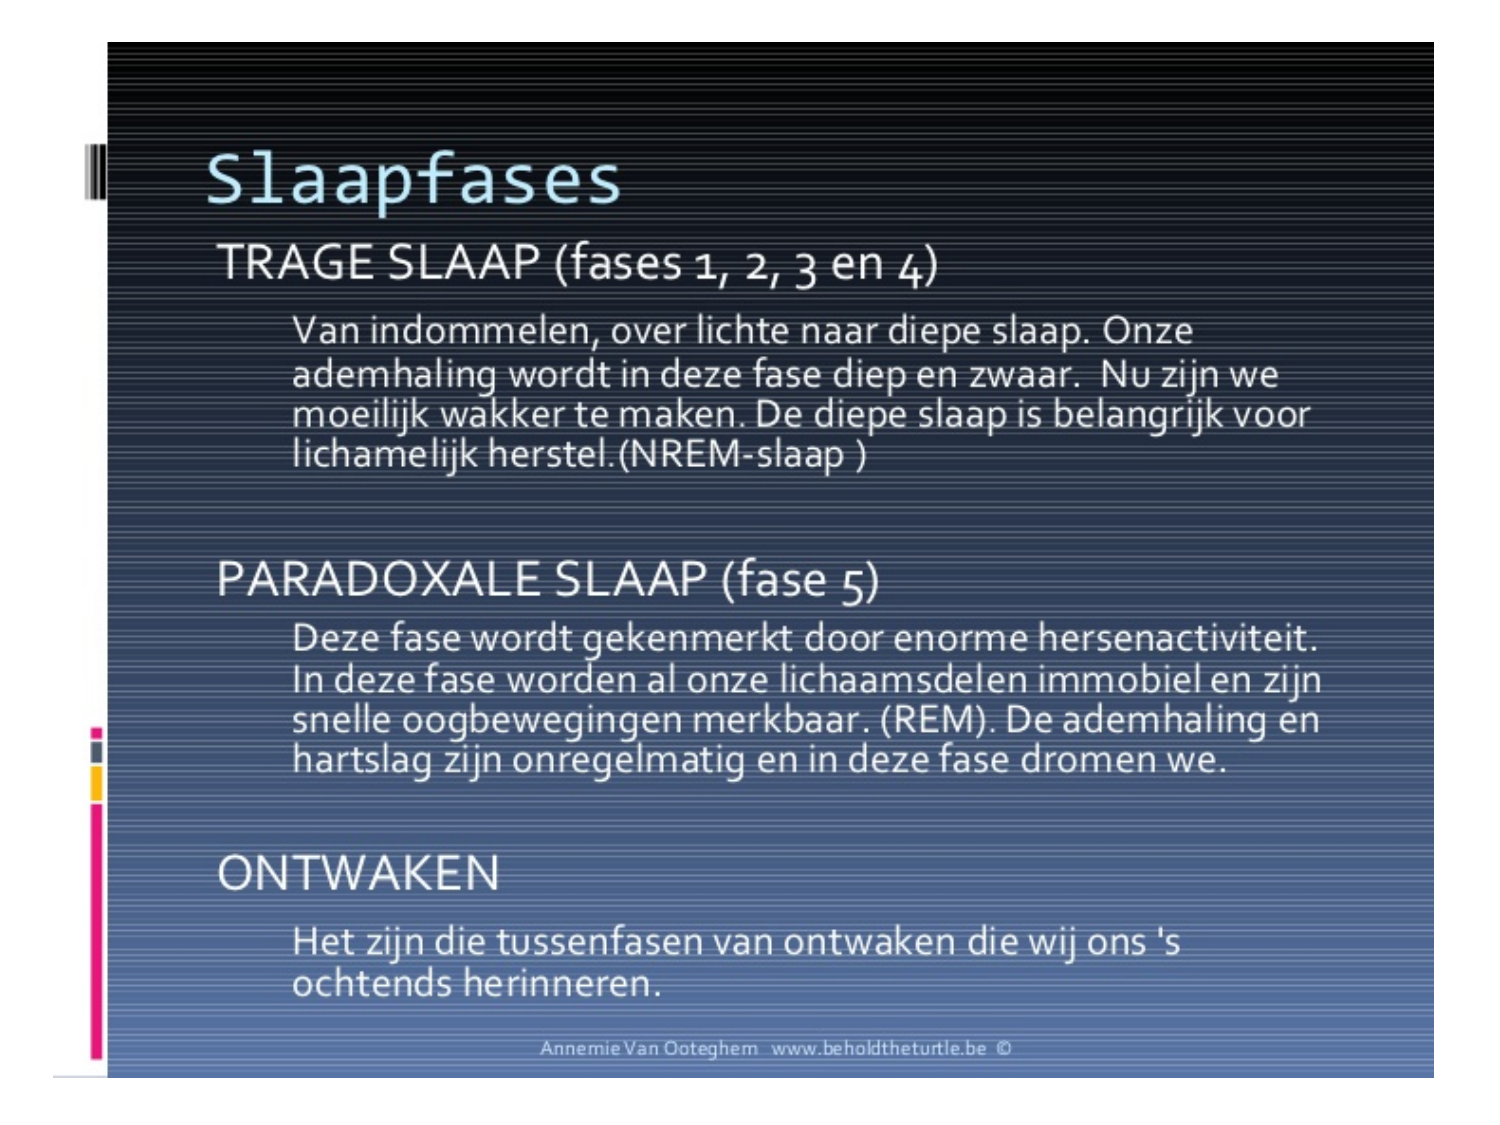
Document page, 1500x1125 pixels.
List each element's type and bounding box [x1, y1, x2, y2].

picture [52, 42, 1434, 1078]
